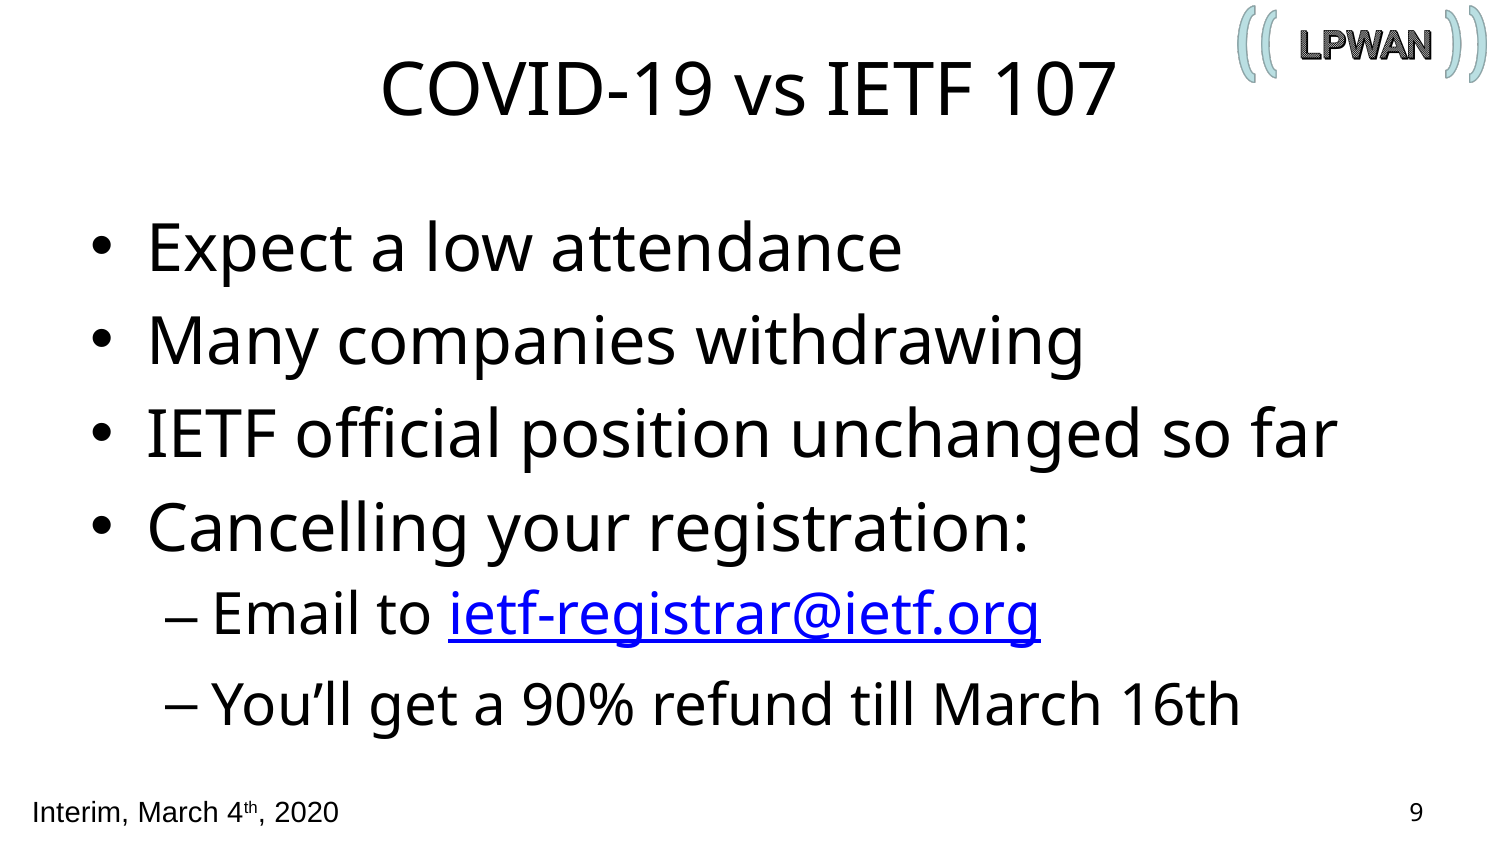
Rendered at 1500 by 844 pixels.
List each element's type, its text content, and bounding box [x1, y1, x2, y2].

title COVID-19 vs IETF 107 [75, 33, 1425, 139]
slide_number 9 [1358, 791, 1439, 837]
picture [1237, 5, 1487, 83]
list Expect a low attendance Many companies withdrawing IETF official position unchanged so far Cancelling your registration: Email to ietf-registrar@ietf.org You’ll get a 90% refund till March 16th [75, 196, 1425, 754]
